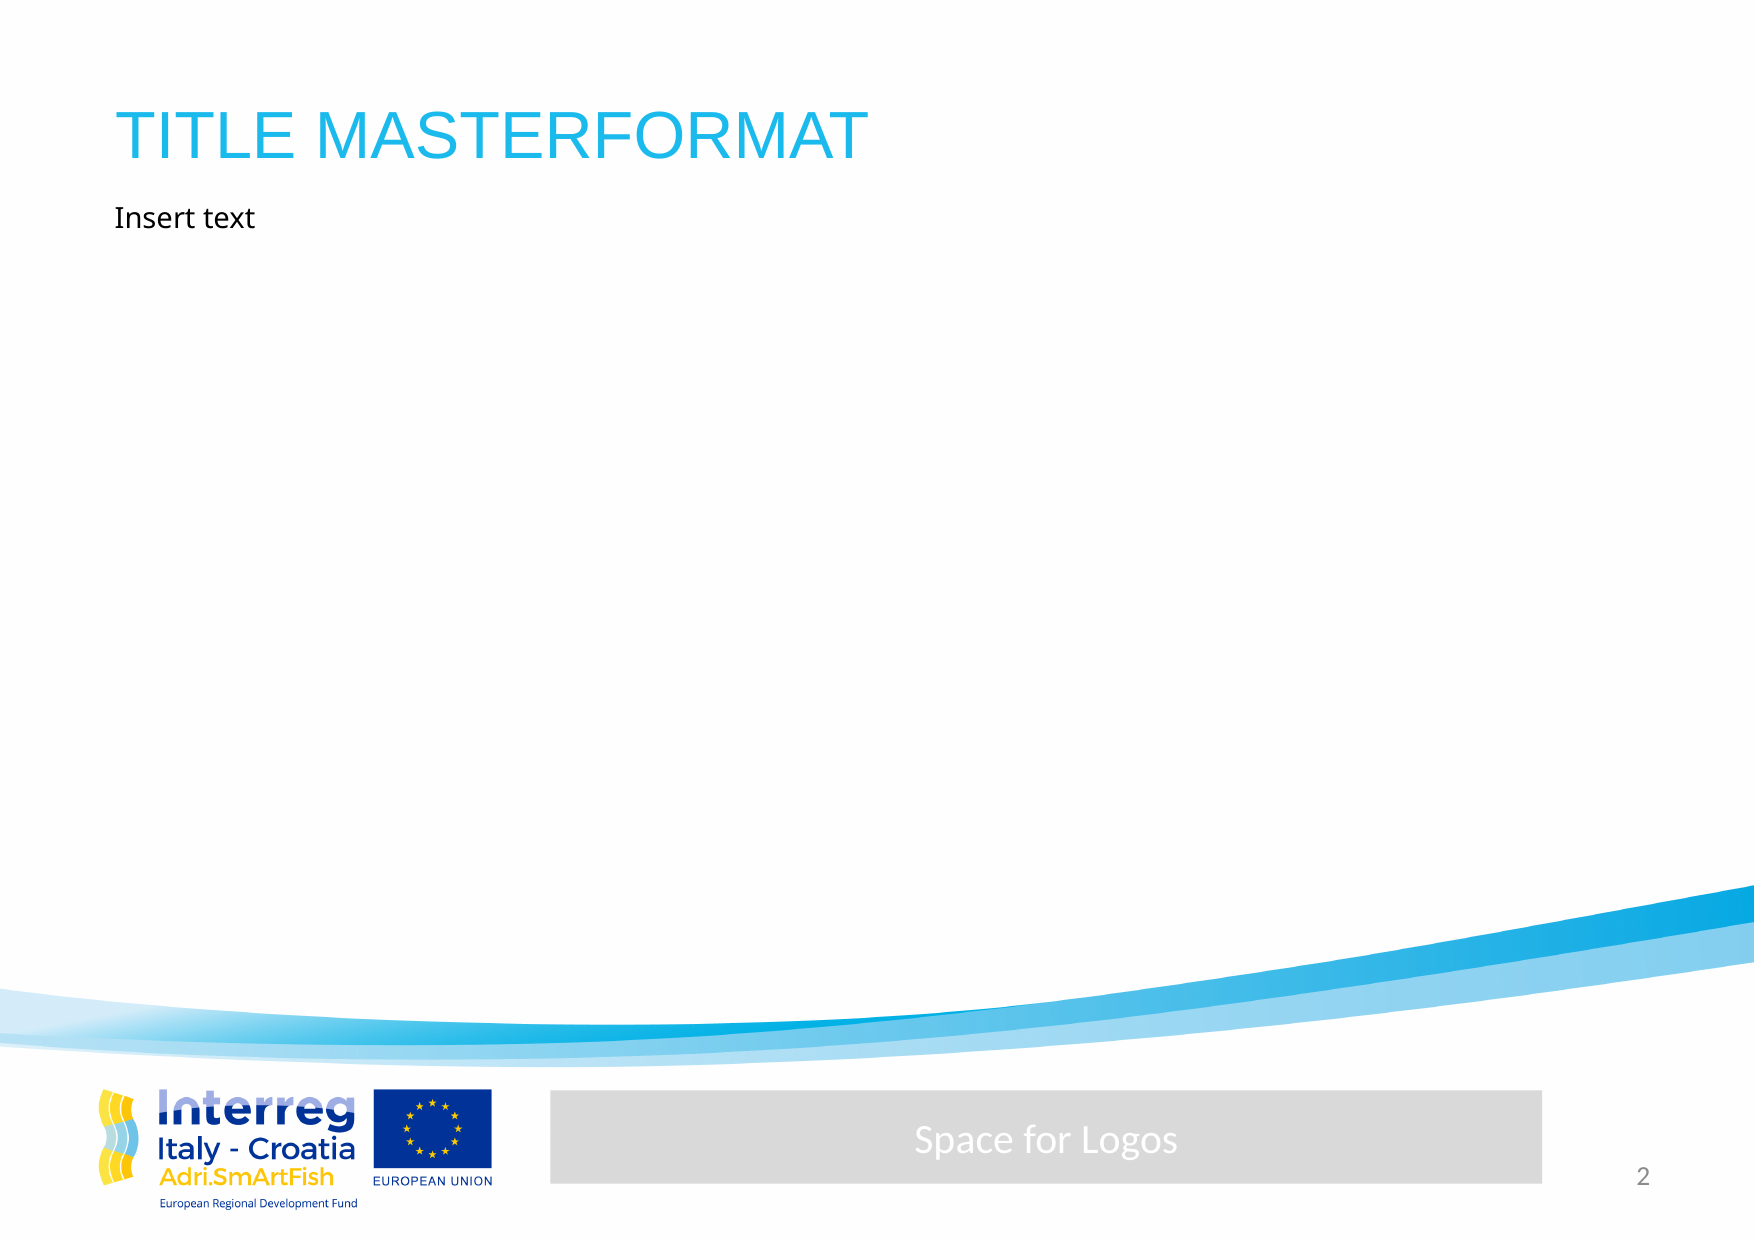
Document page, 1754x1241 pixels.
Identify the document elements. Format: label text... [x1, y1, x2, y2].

text_box TITLE MASTERFORMAT [97, 83, 1656, 181]
slide_number 2 [1607, 1141, 1666, 1208]
picture [0, 0, 1754, 1241]
text_box Space for Logos [549, 1089, 1543, 1185]
text_box Insert text [99, 191, 1658, 851]
